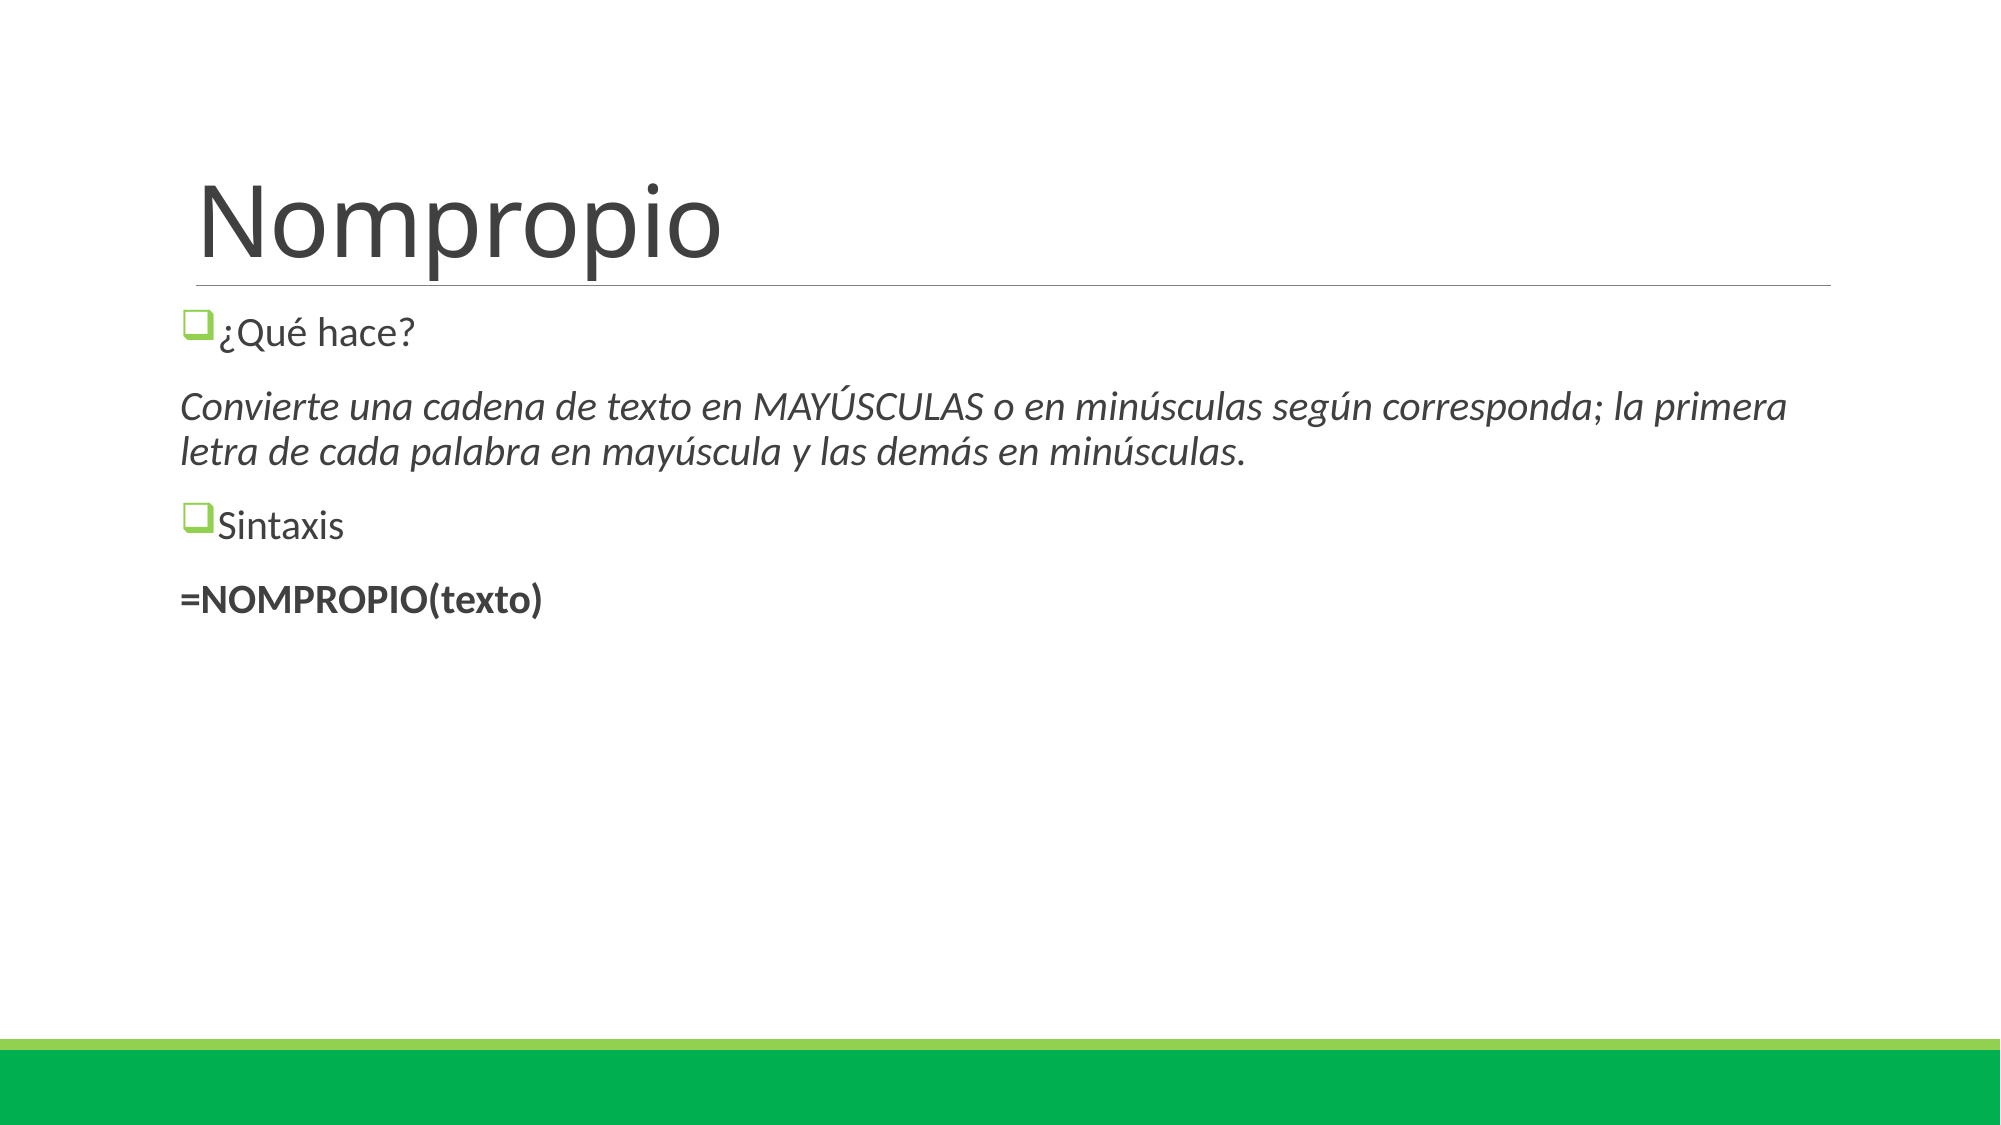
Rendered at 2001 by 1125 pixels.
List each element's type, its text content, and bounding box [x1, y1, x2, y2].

title Nompropio [180, 47, 1830, 285]
list ¿Qué hace? Convierte una cadena de texto en MAYÚSCULAS o en minúsculas según corresponda; la primera letra de cada palabra en mayúscula y las demás en minúsculas. Sintaxis =NOMPROPIO(texto) [180, 302, 1830, 963]
